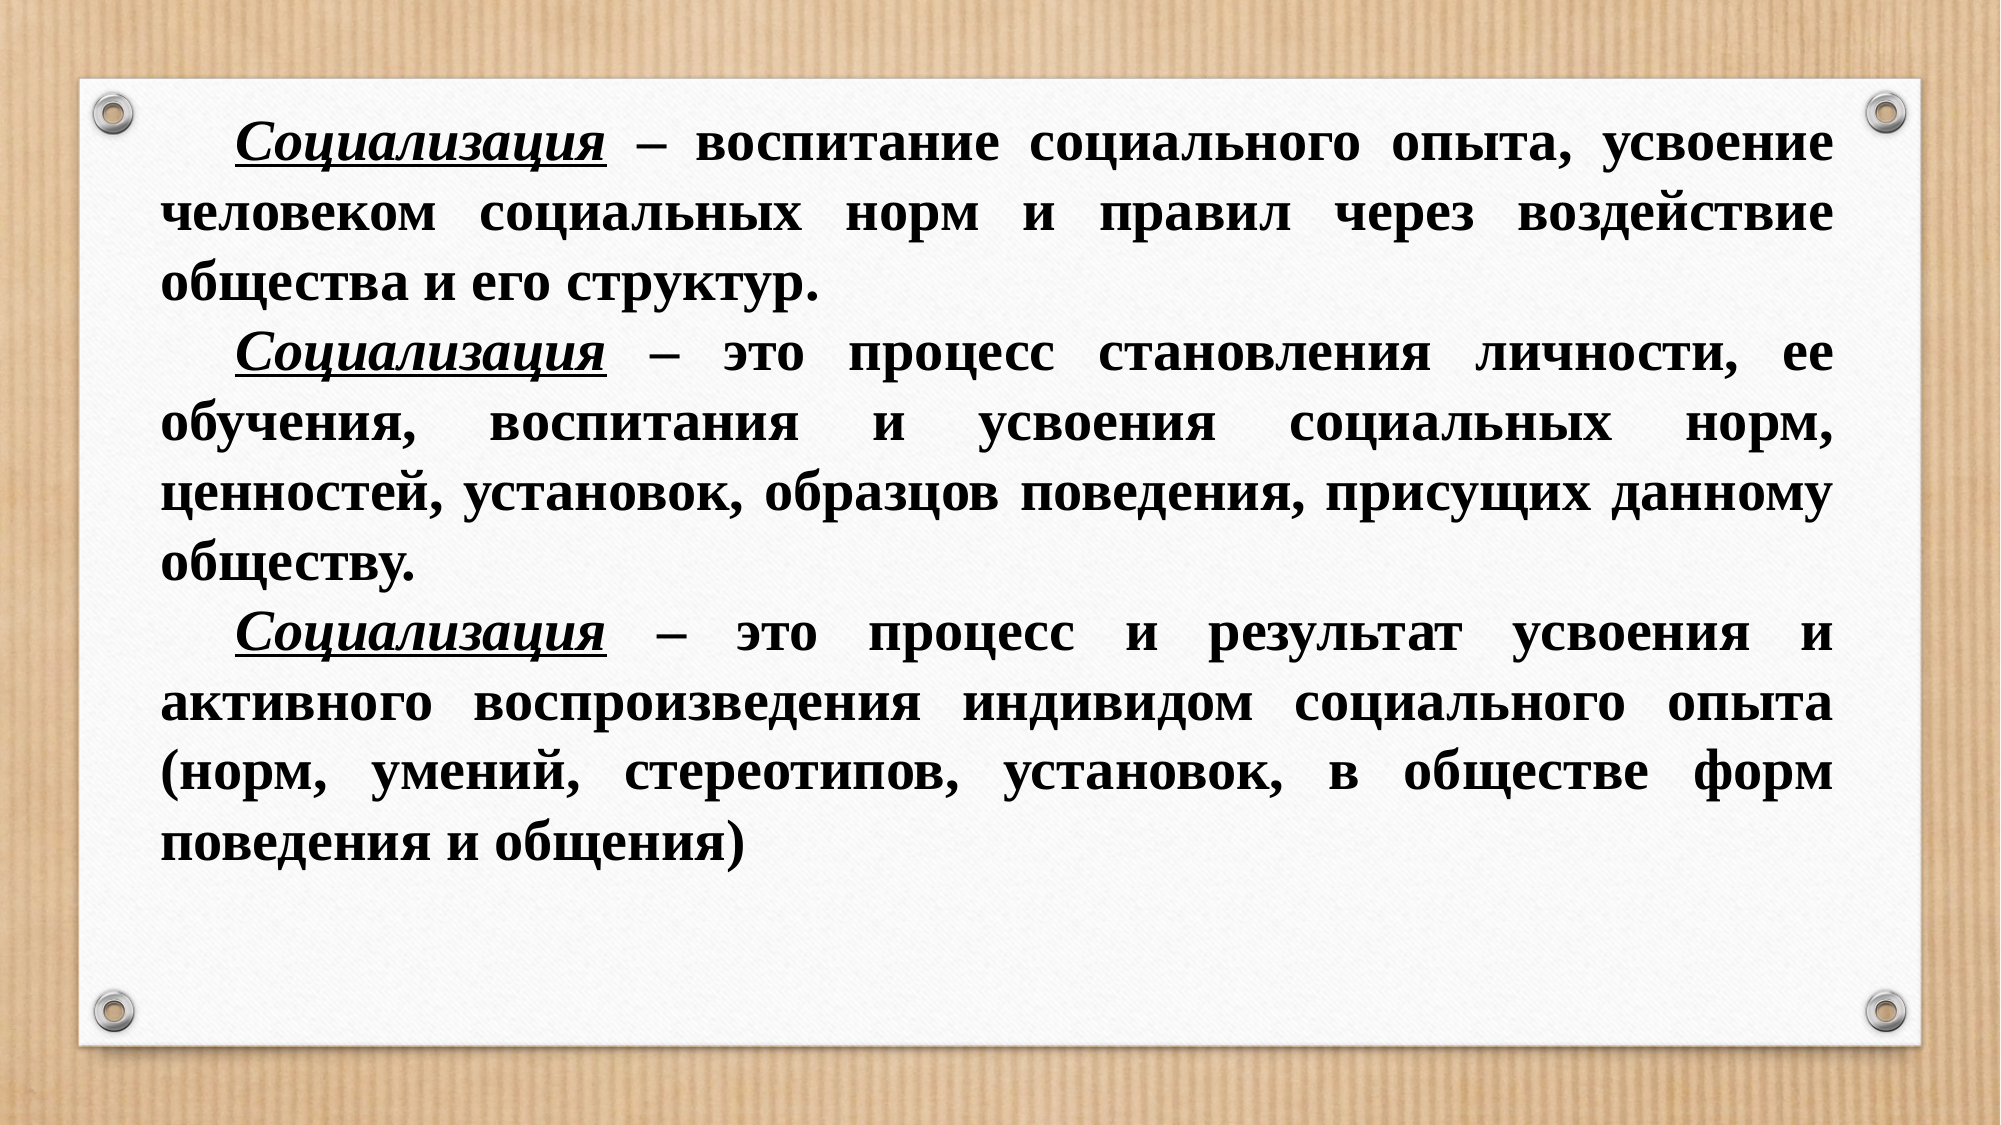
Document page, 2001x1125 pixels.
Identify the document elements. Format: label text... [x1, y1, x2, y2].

picture [0, 0, 2001, 1125]
text_box Социализация – воспитание социального опыта, усвоение человеком социальных норм и правил через воздействие общества и его структур. Социализация – это процесс становления личности, ее обучения, воспитания и усвоения социальных норм, ценностей, установок, образцов поведения, присущих данному обществу. Социализация – это процесс и результат усвоения и активного воспроизведения индивидом социального опыта (норм, умений, стереотипов, установок, в обществе форм поведения и общения) [145, 94, 1850, 880]
